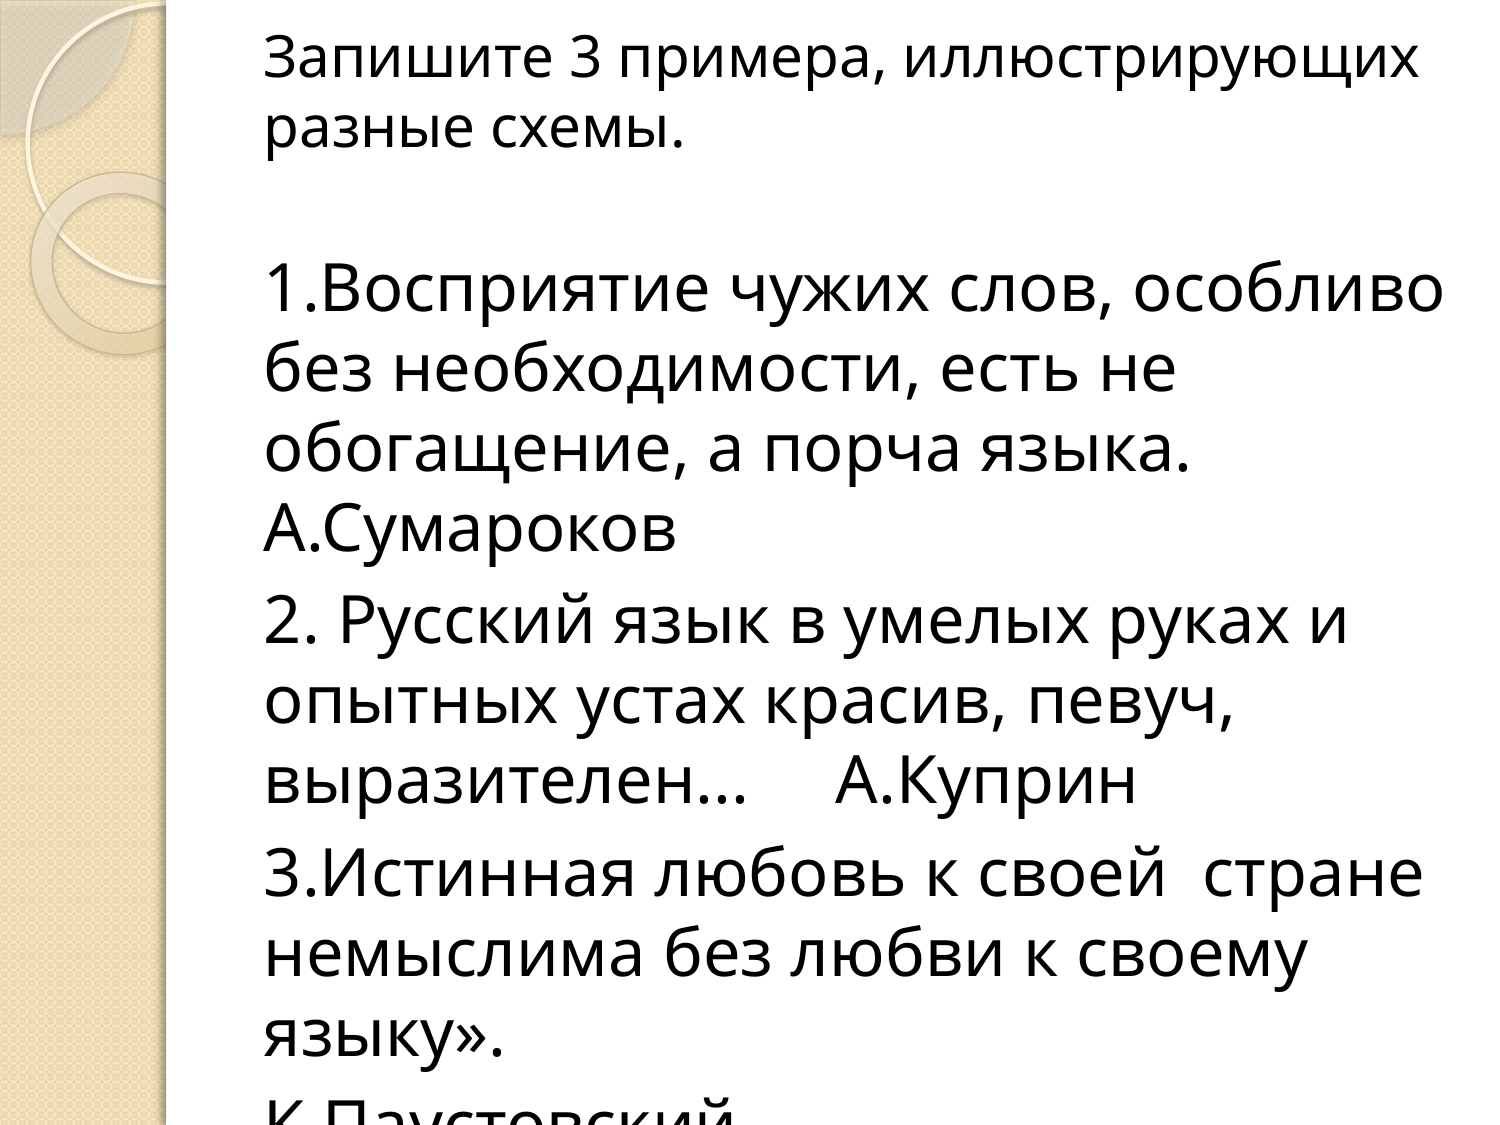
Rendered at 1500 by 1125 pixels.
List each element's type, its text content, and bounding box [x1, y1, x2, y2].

list 1.Восприятие чужих слов, особливо без необходимости, есть не обогащение, а порча языка. А.Сумароков 2. Русский язык в умелых руках и опытных устах красив, певуч, выразителен... А.Куприн 3.Истинная любовь к своей стране немыслима без любви к своему языку». К.Паустовский [235, 237, 1466, 1025]
title Запишите 3 примера, иллюстрирующих разные схемы. [235, 45, 1466, 233]
